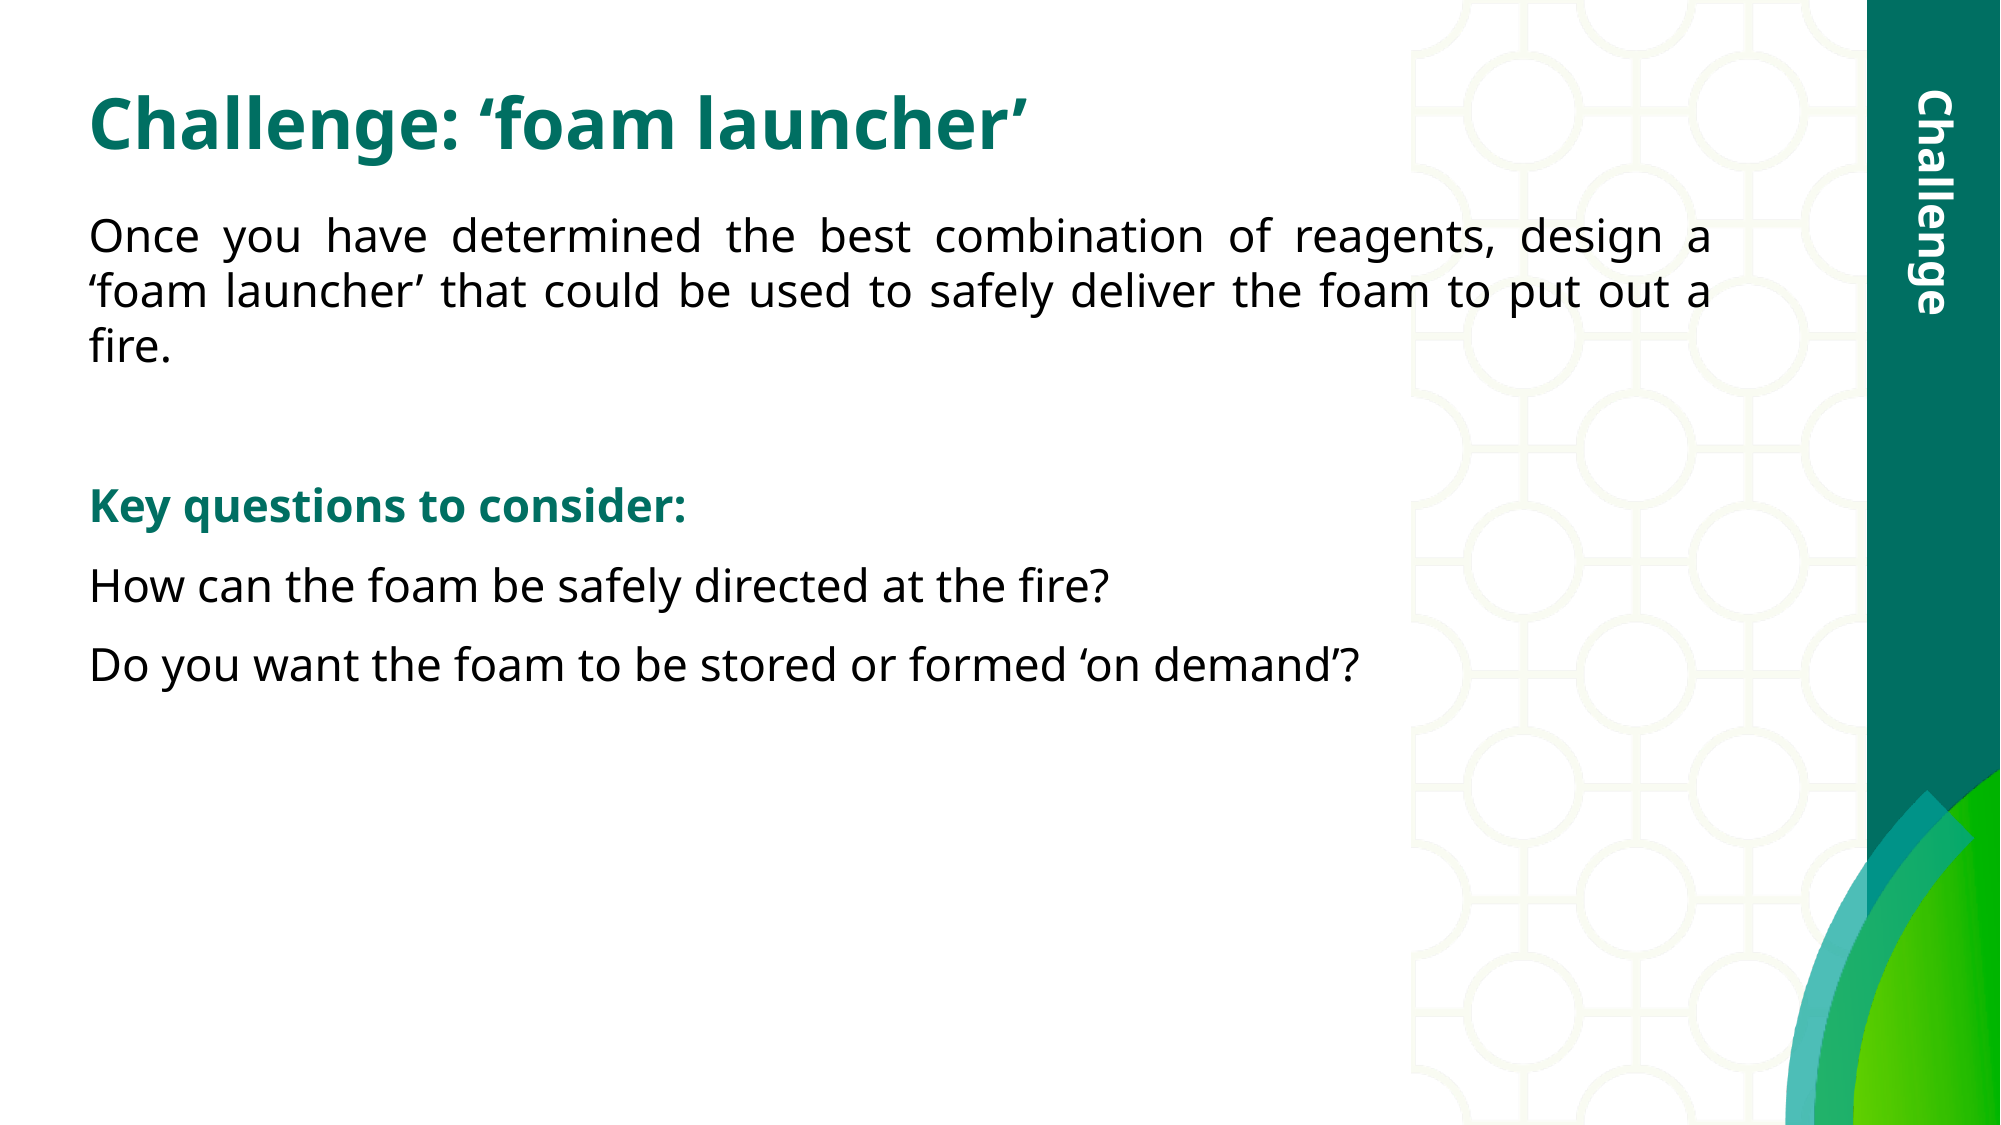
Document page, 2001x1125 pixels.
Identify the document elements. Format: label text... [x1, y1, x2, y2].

text_box Challenge [1867, 88, 2000, 768]
picture [1411, 0, 2001, 1125]
list Once you have determined the best combination of reagents, design a ‘foam launcher’ that could be used to safely deliver the foam to put out a fire. Key questions to consider: How can the foam be safely directed at the fire? Do you want the foam to be stored or formed ‘on demand’? [88, 206, 1714, 1034]
title Challenge: ‘foam launcher’ [88, 88, 1743, 161]
